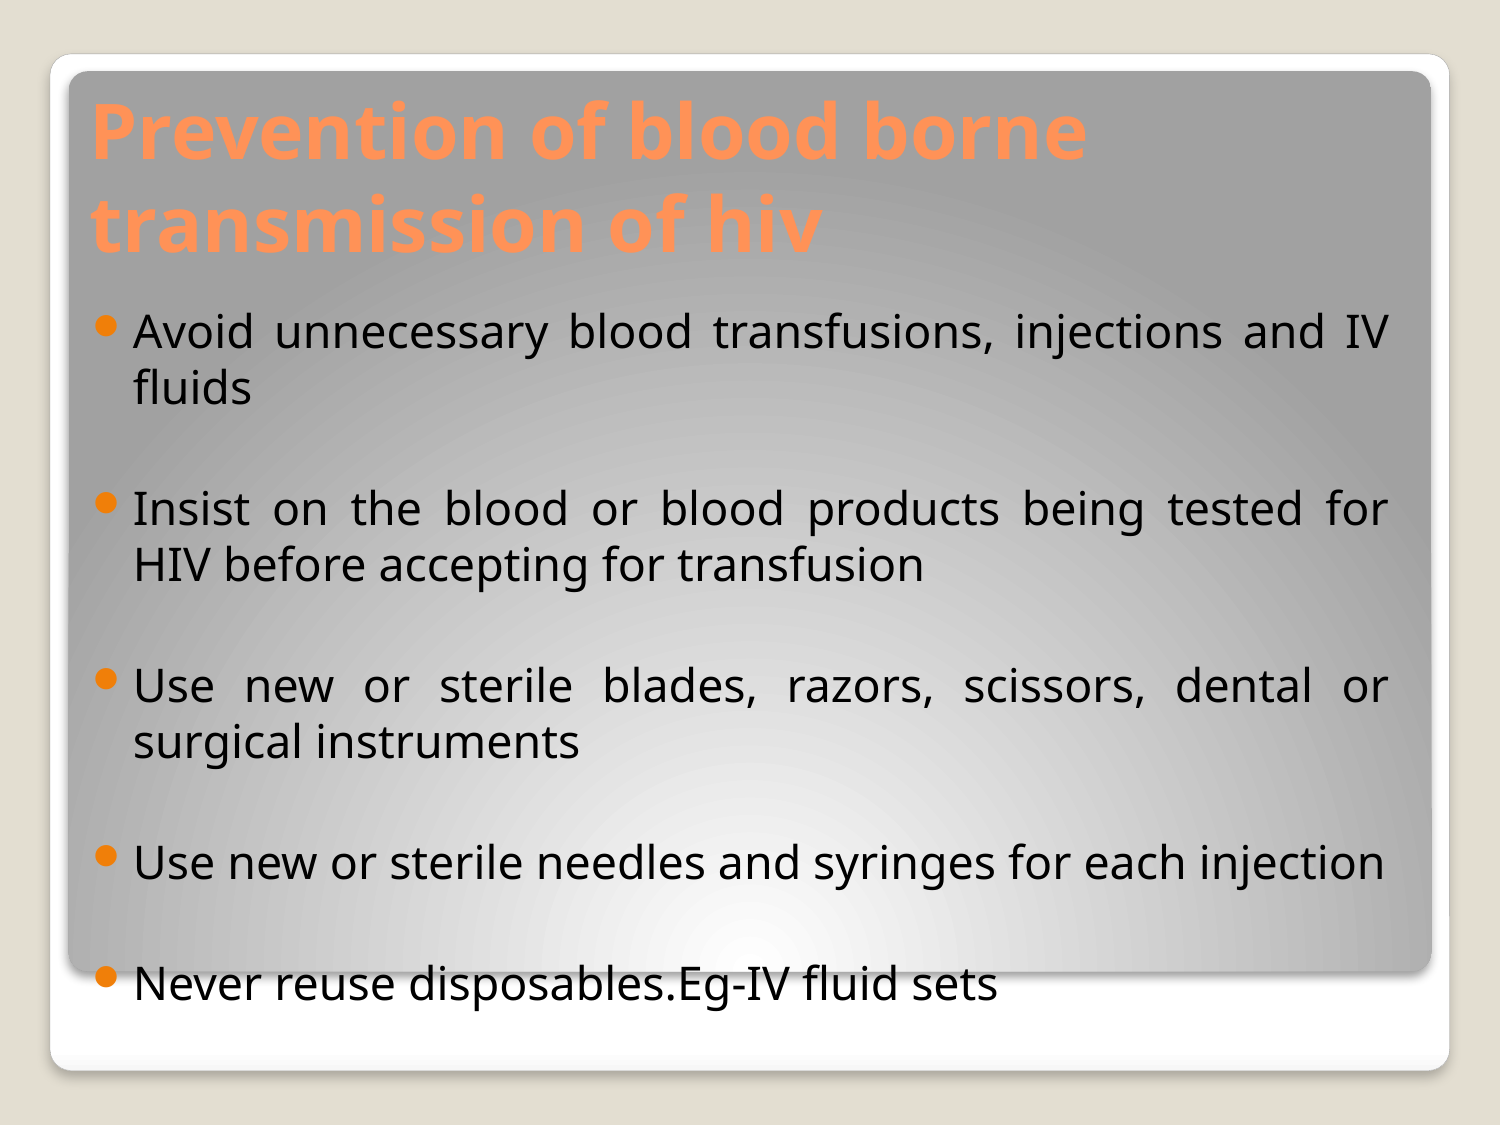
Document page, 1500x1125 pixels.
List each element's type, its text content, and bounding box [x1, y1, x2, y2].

title Prevention of blood borne transmission of hiv [75, 75, 1418, 275]
list Avoid unnecessary blood transfusions, injections and IV fluids Insist on the blood or blood products being tested for HIV before accepting for transfusion Use new or sterile blades, razors, scissors, dental or surgical instruments Use new or sterile needles and syringes for each injection Never reuse disposables.Eg-IV fluid sets [62, 287, 1406, 1076]
